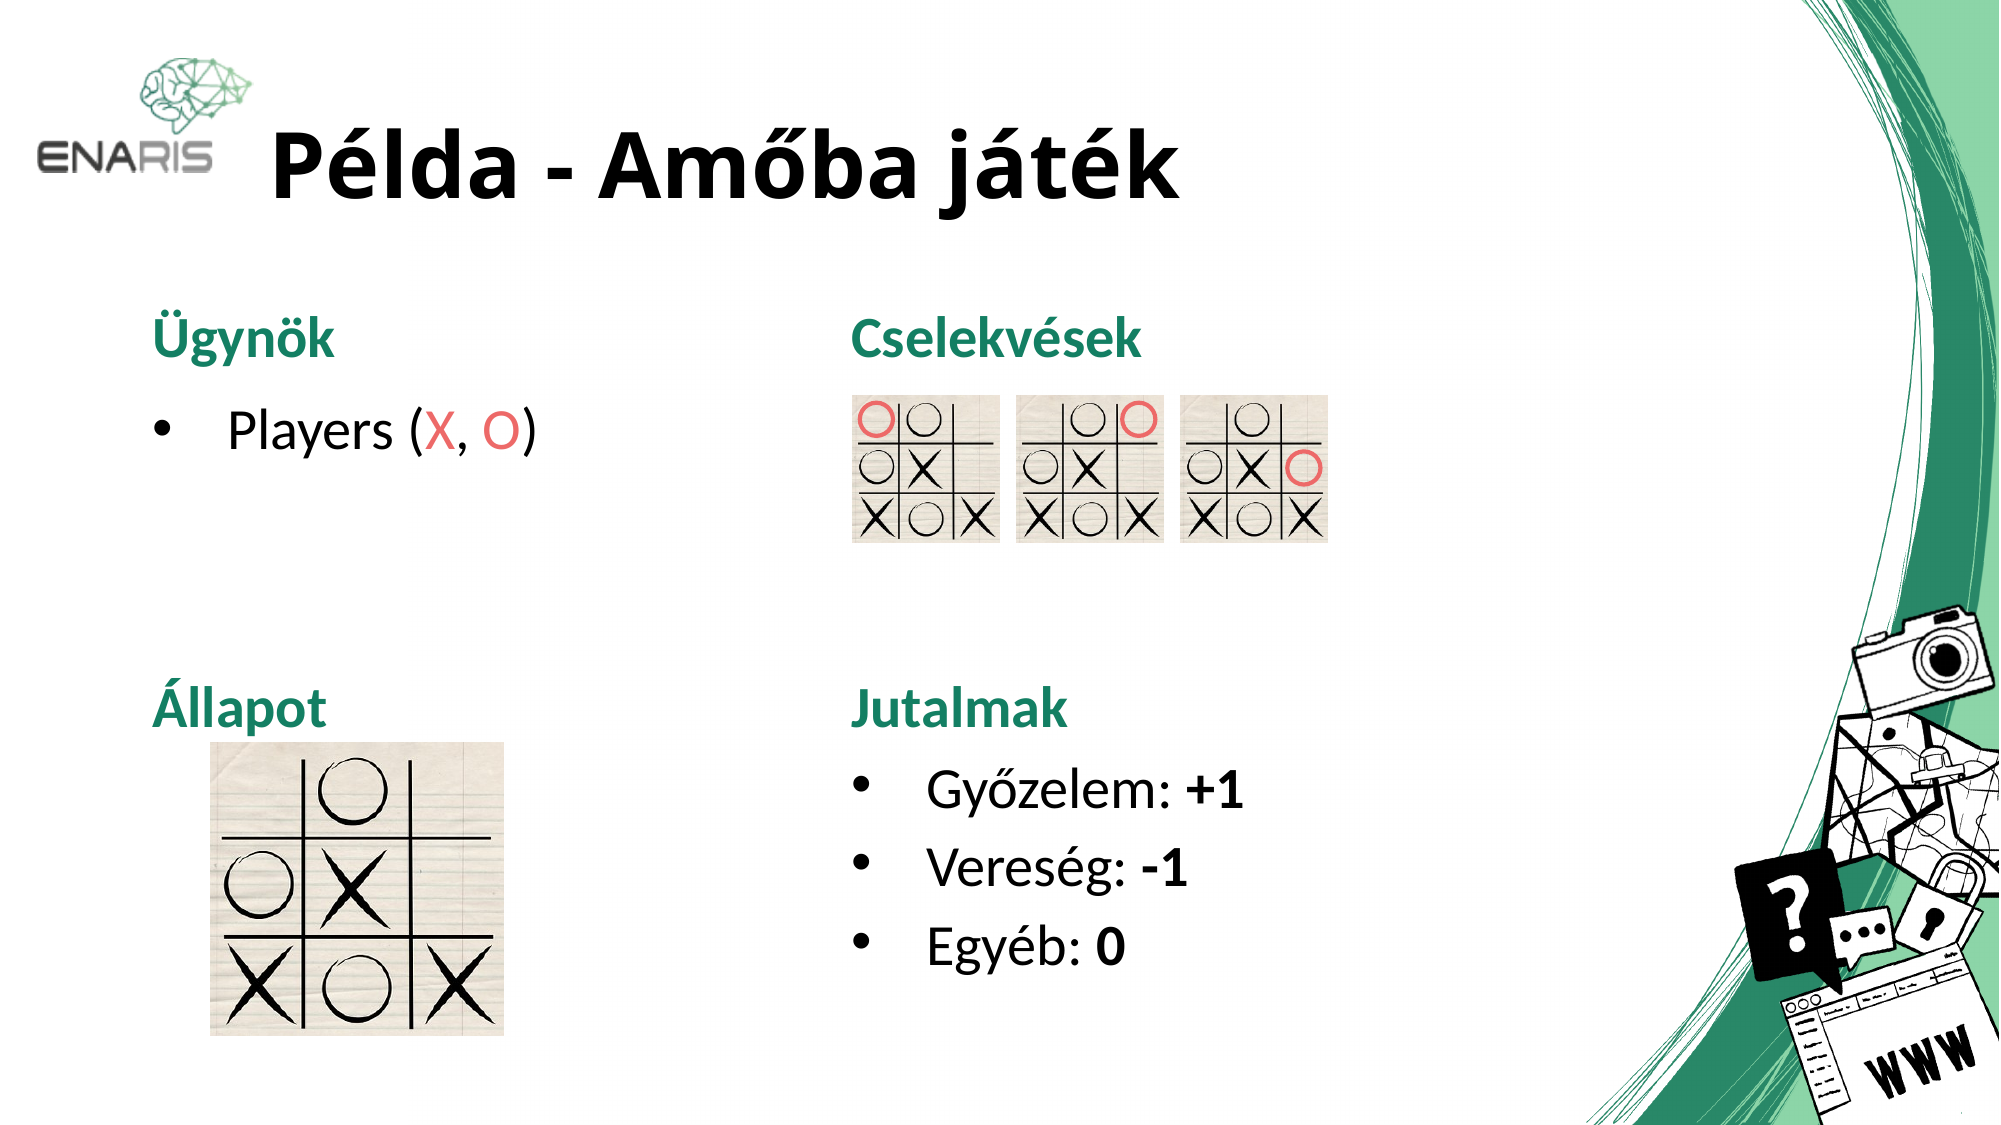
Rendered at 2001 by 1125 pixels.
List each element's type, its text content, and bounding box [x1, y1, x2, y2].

picture [210, 0, 1999, 1125]
text_box Példa - Amőba játék [253, 59, 1863, 278]
picture [37, 58, 254, 173]
text_box Cselekvések Jutalmak Győzelem: +1 Vereség: -1 Egyéb: 0 [836, 299, 1401, 1014]
text_box Ügynök Players (X, O) Állapot [137, 299, 702, 1014]
